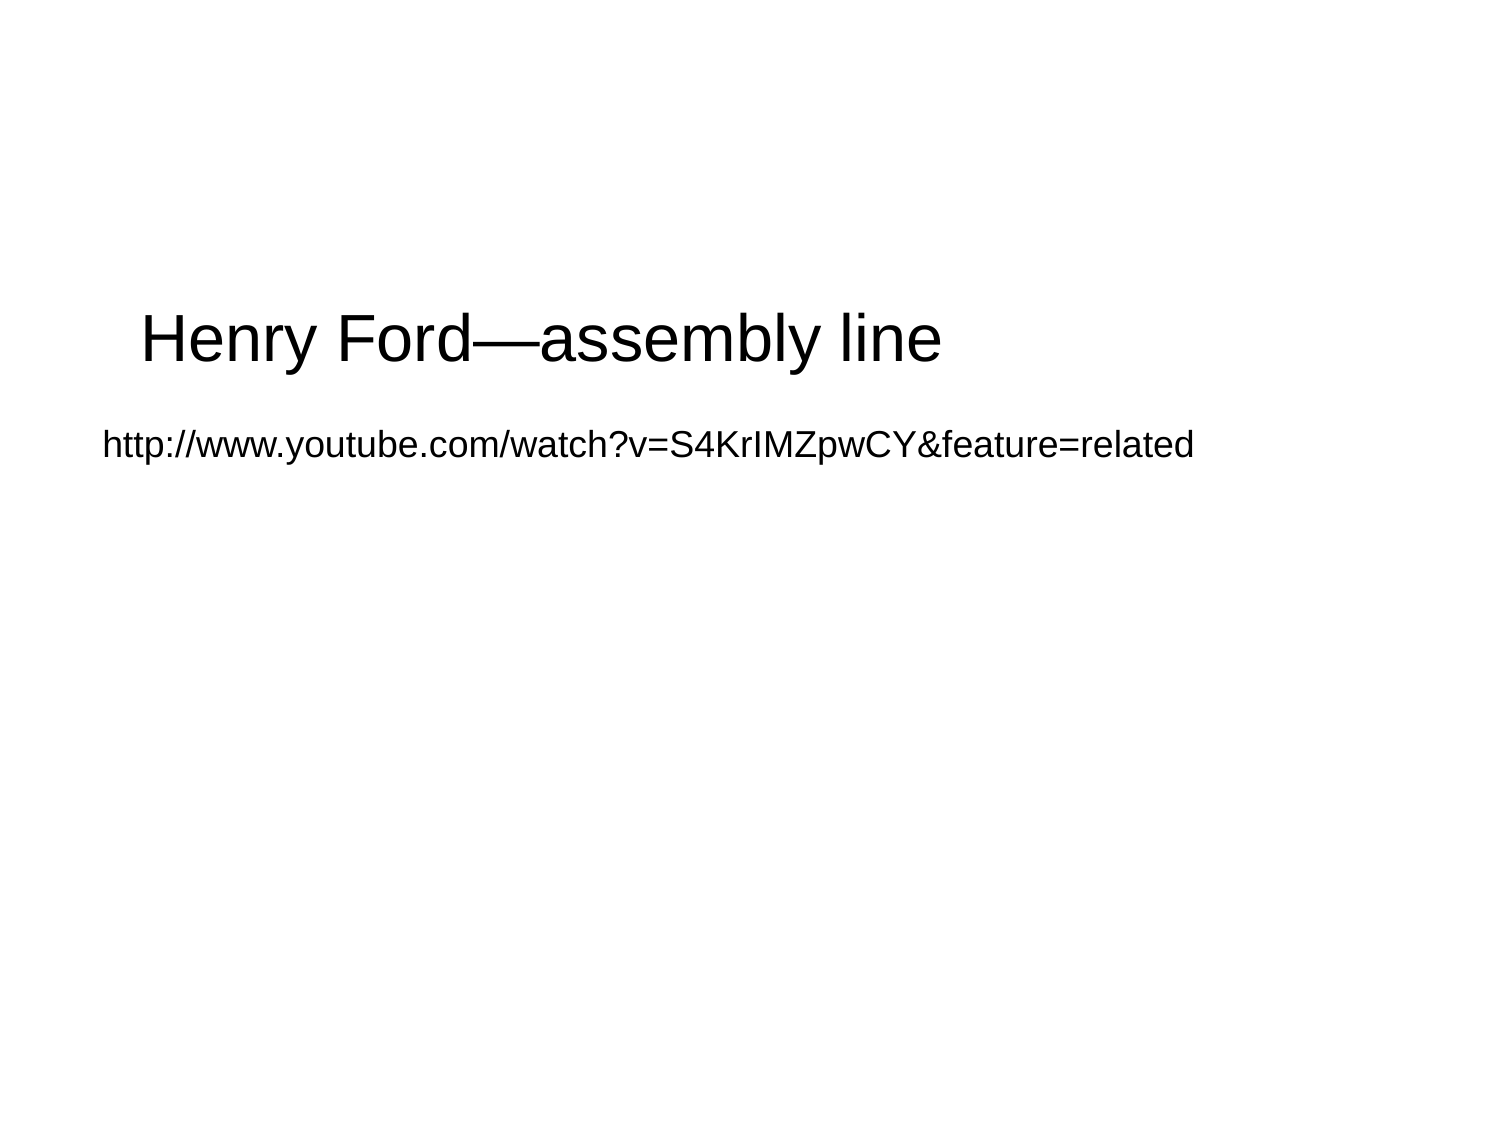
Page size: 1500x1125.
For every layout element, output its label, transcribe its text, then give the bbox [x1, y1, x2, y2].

text_box http://www.youtube.com/watch?v=S4KrIMZpwCY&feature=related [87, 412, 1350, 473]
text_box Henry Ford—assembly line [125, 287, 959, 383]
